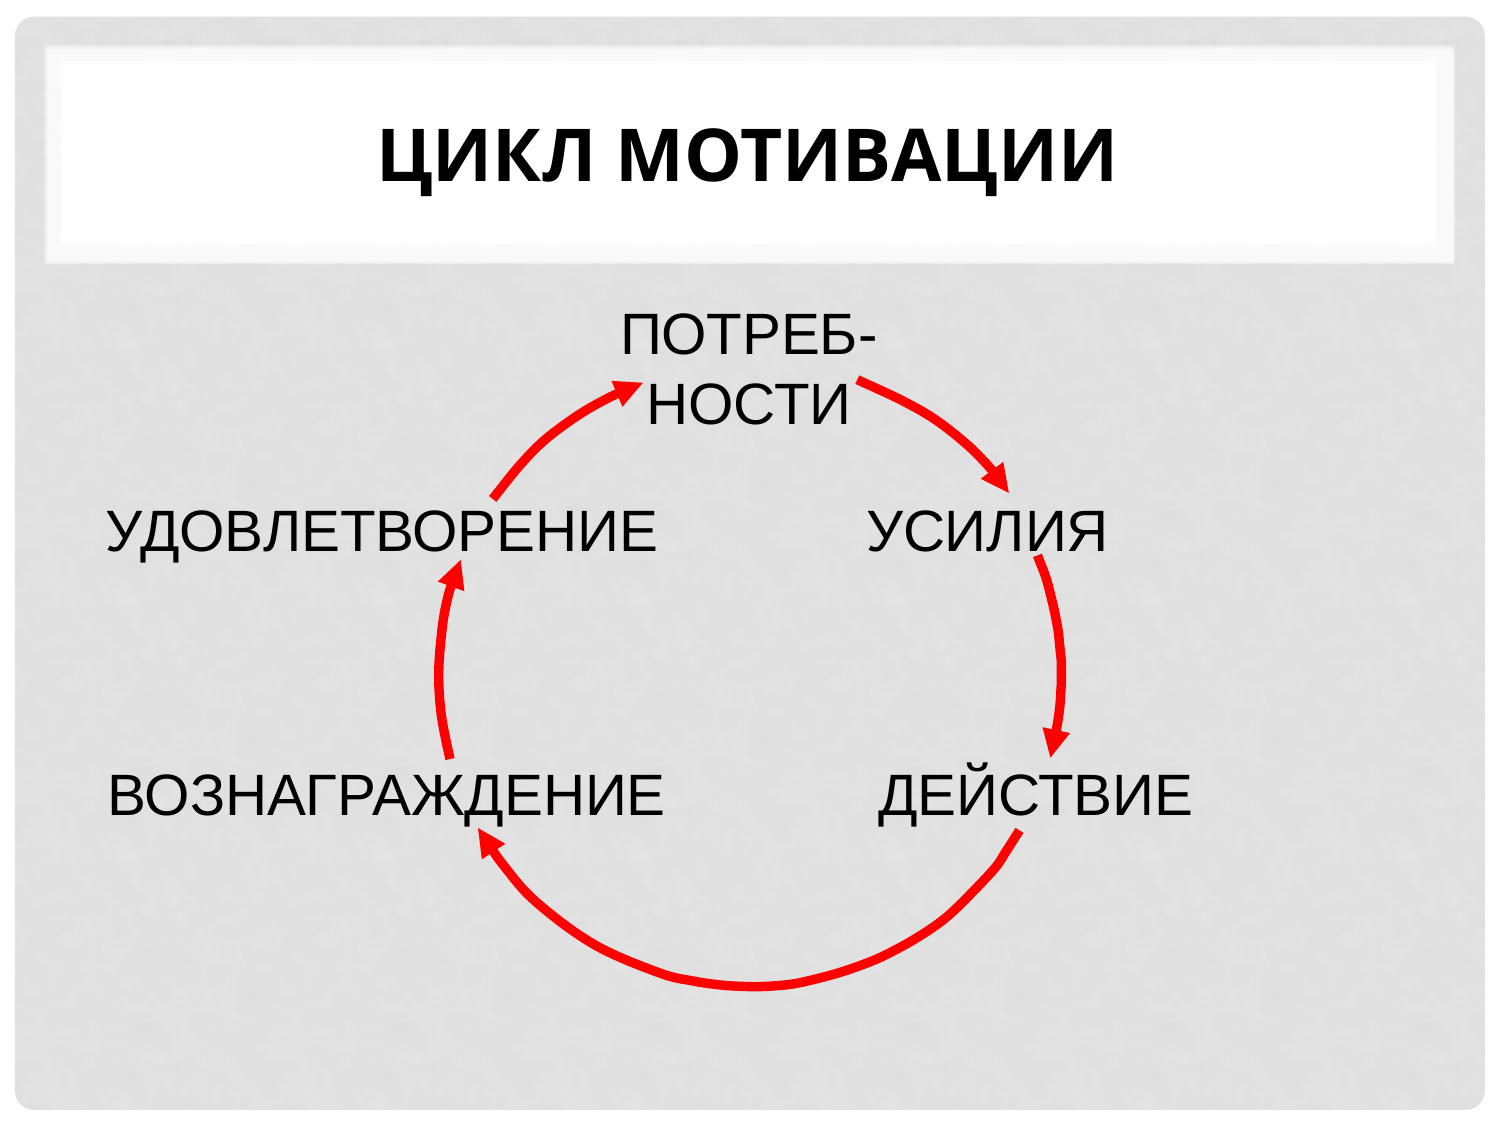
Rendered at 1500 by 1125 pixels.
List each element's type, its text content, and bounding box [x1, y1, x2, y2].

text_box [857, 379, 1009, 493]
text_box УСИЛИЯ [851, 485, 1124, 571]
text_box ВОЗНАГРАЖДЕНИЕ [92, 749, 681, 835]
text_box [1037, 555, 1062, 758]
text_box ДЕЙСТВИЕ [863, 749, 1209, 835]
text_box УДОВЛЕТВОРЕНИЕ [90, 485, 673, 571]
title ЦИКЛ МОТИВАЦИИ [69, 66, 1425, 238]
text_box [478, 828, 1020, 987]
text_box [438, 559, 463, 760]
text_box [492, 382, 643, 499]
text_box ПОТРЕБ- НОСТИ [605, 288, 893, 444]
